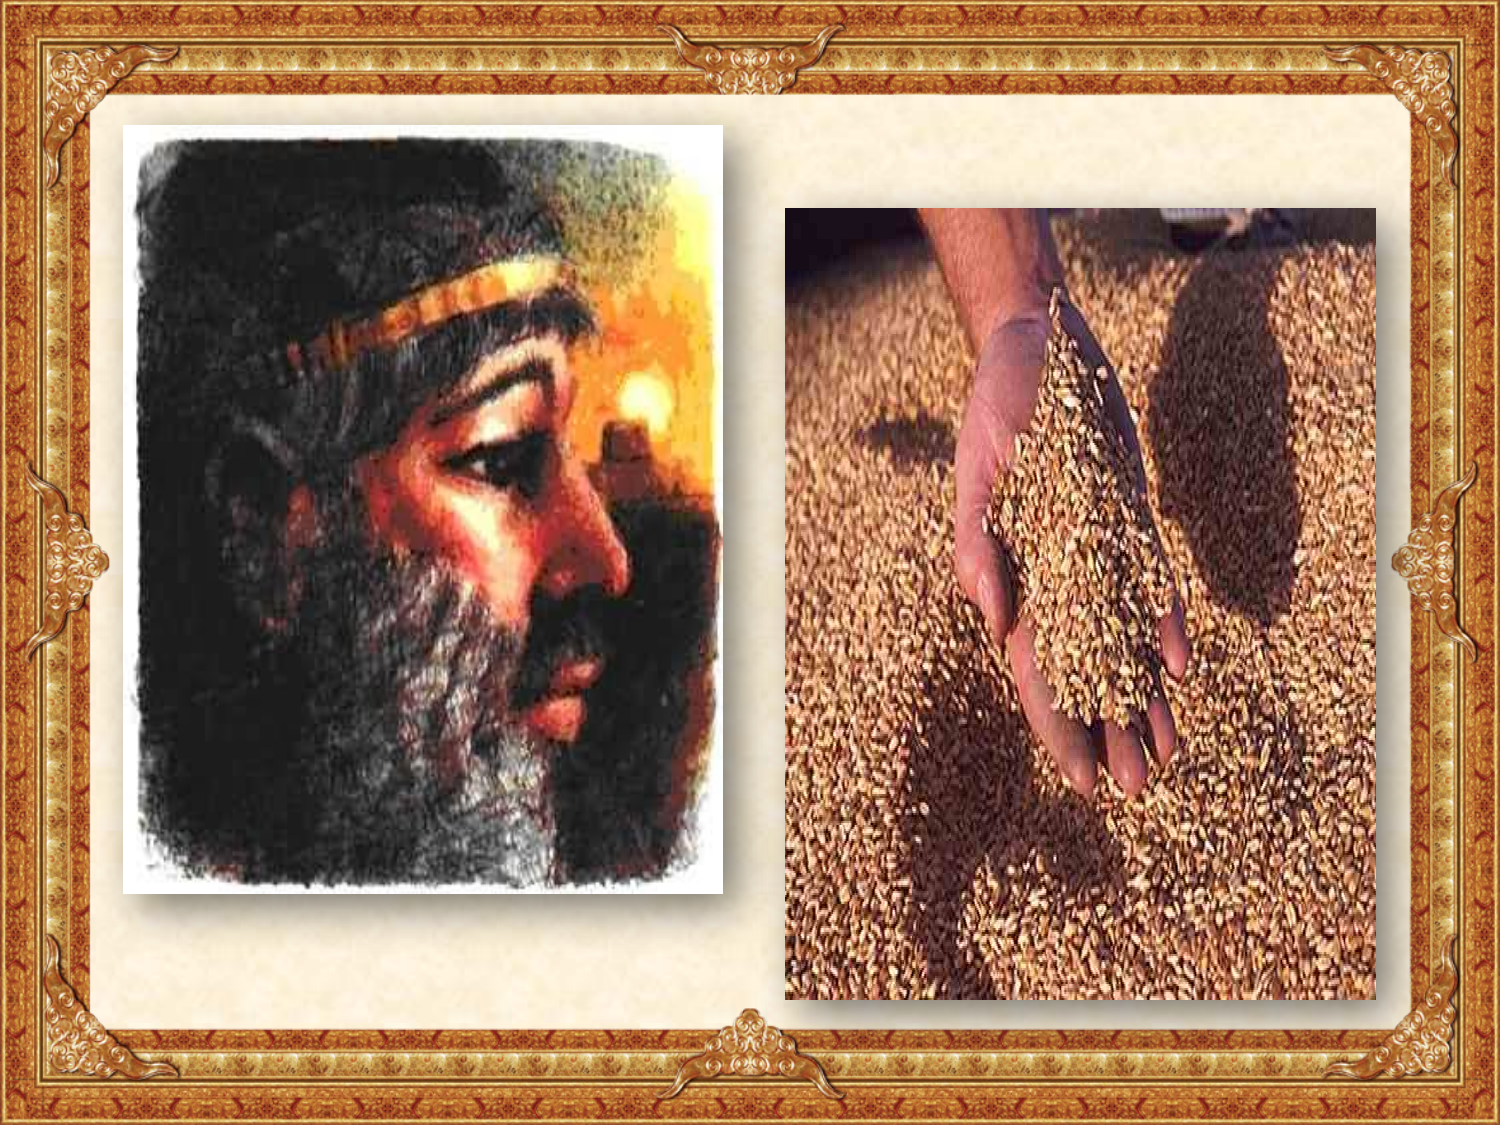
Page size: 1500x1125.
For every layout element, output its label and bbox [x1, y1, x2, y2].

list [785, 207, 1377, 1000]
list [123, 125, 723, 894]
picture [0, 0, 1500, 1125]
